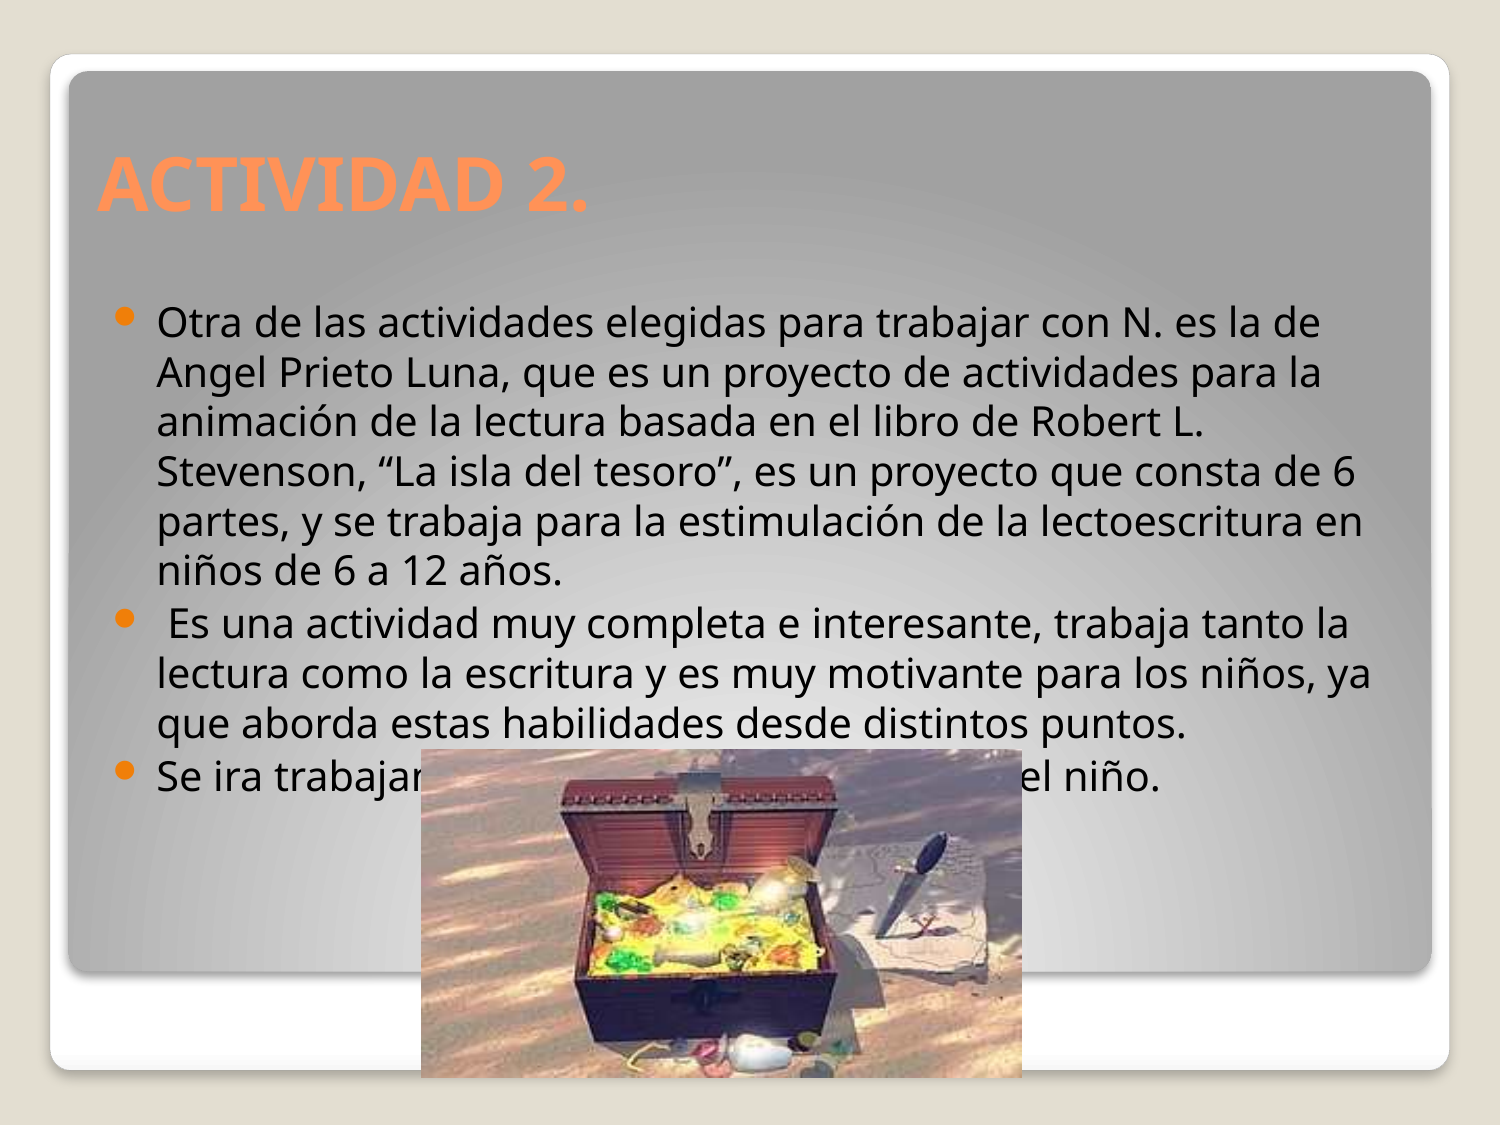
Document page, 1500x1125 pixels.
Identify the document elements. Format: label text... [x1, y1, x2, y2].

picture [421, 749, 1023, 1078]
title ACTIVIDAD 2. [82, 82, 1425, 235]
list Otra de las actividades elegidas para trabajar con N. es la de Angel Prieto Luna, que es un proyecto de actividades para la animación de la lectura basada en el libro de Robert L. Stevenson, “La isla del tesoro”, es un proyecto que consta de 6 partes, y se trabaja para la estimulación de la lectoescritura en niños de 6 a 12 años. Es una actividad muy completa e interesante, trabaja tanto la lectura como la escritura y es muy motivante para los niños, ya que aborda estas habilidades desde distintos puntos. Se ira trabajando un capitulo por sesión con el niño. [82, 281, 1425, 821]
